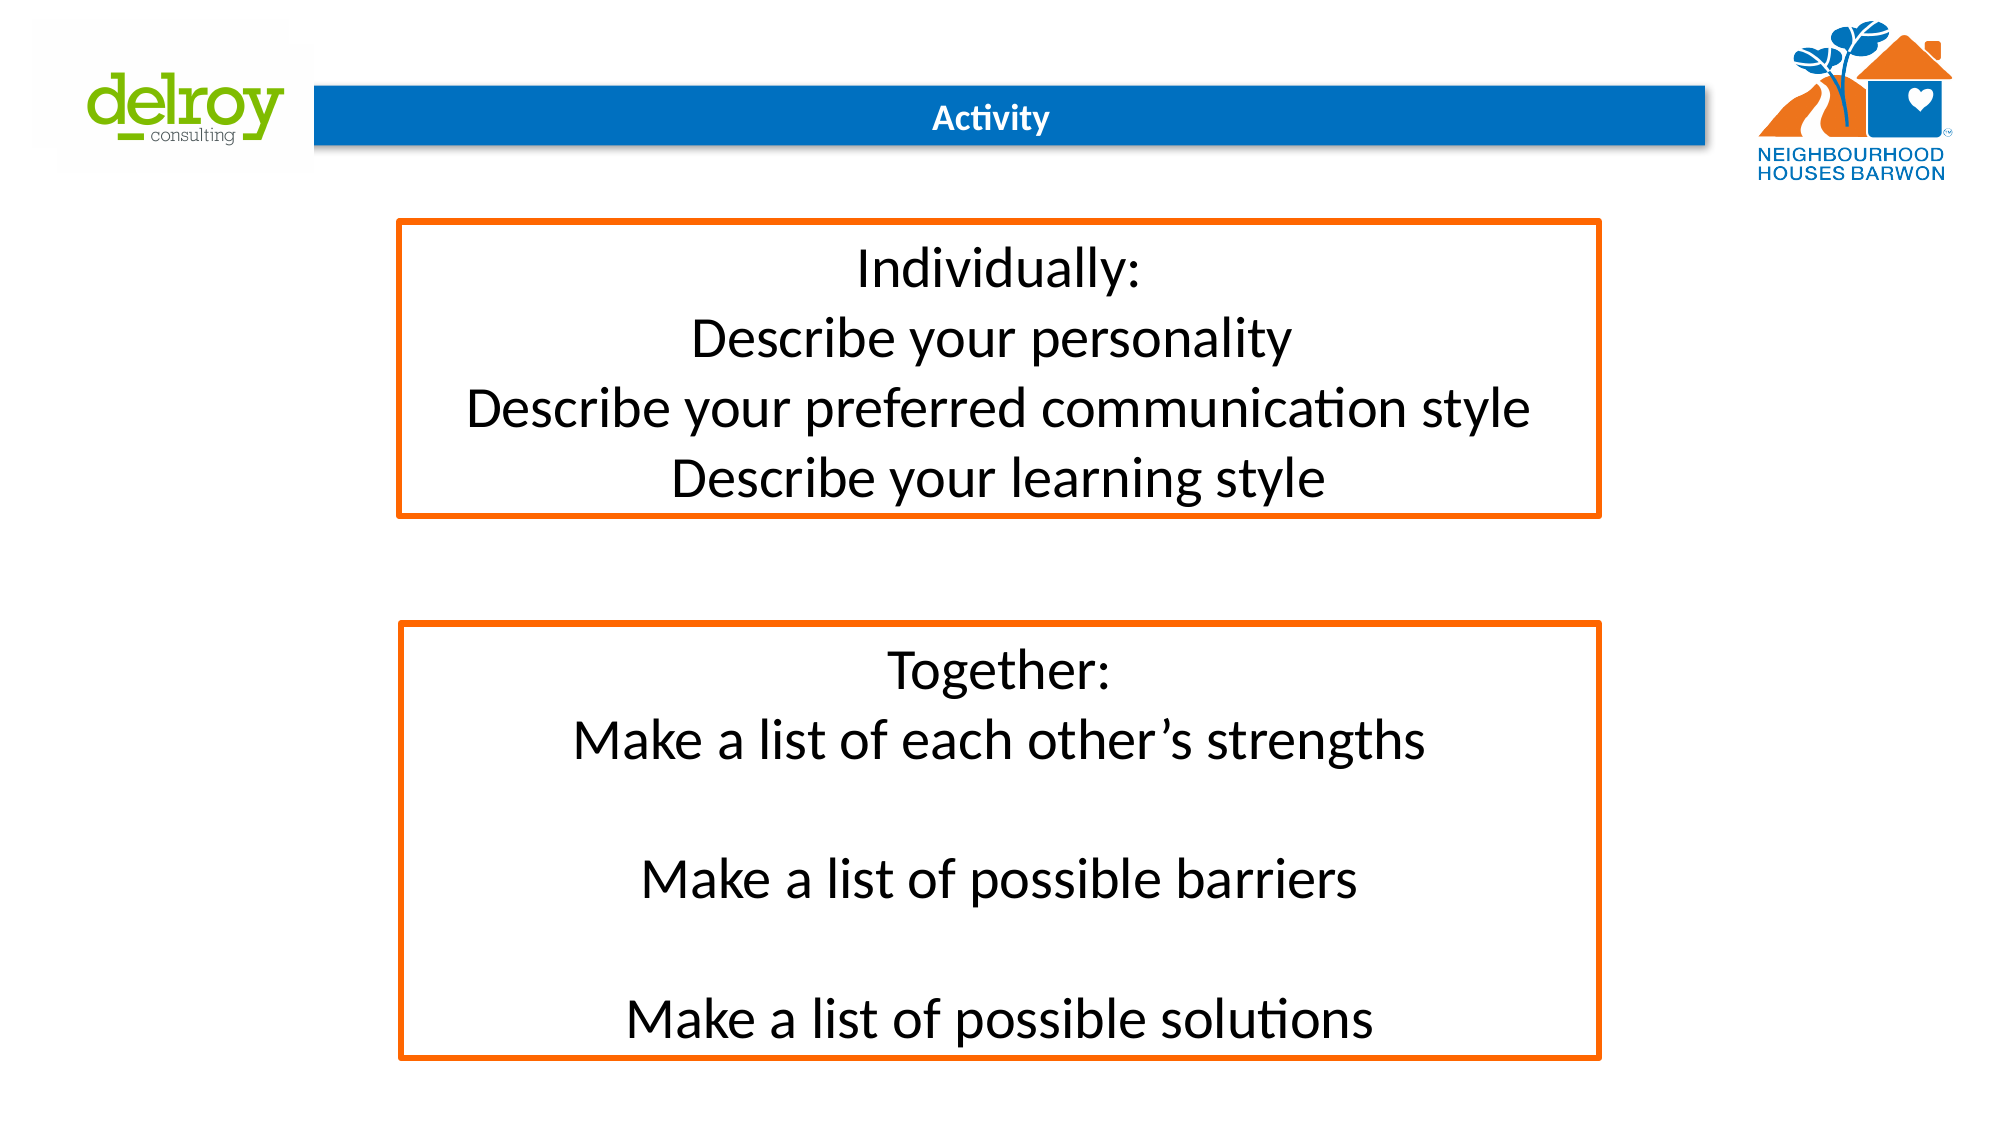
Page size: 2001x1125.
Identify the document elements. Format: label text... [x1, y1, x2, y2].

picture [1757, 19, 1954, 184]
picture [32, 19, 314, 173]
text_box Individually: Describe your personality Describe your preferred communication style Describe your learning style [399, 221, 1600, 517]
text_box Activity [314, 85, 1705, 146]
text_box Together: Make a list of each other’s strengths Make a list of possible barriers Make a list of possible solutions [400, 623, 1600, 1058]
